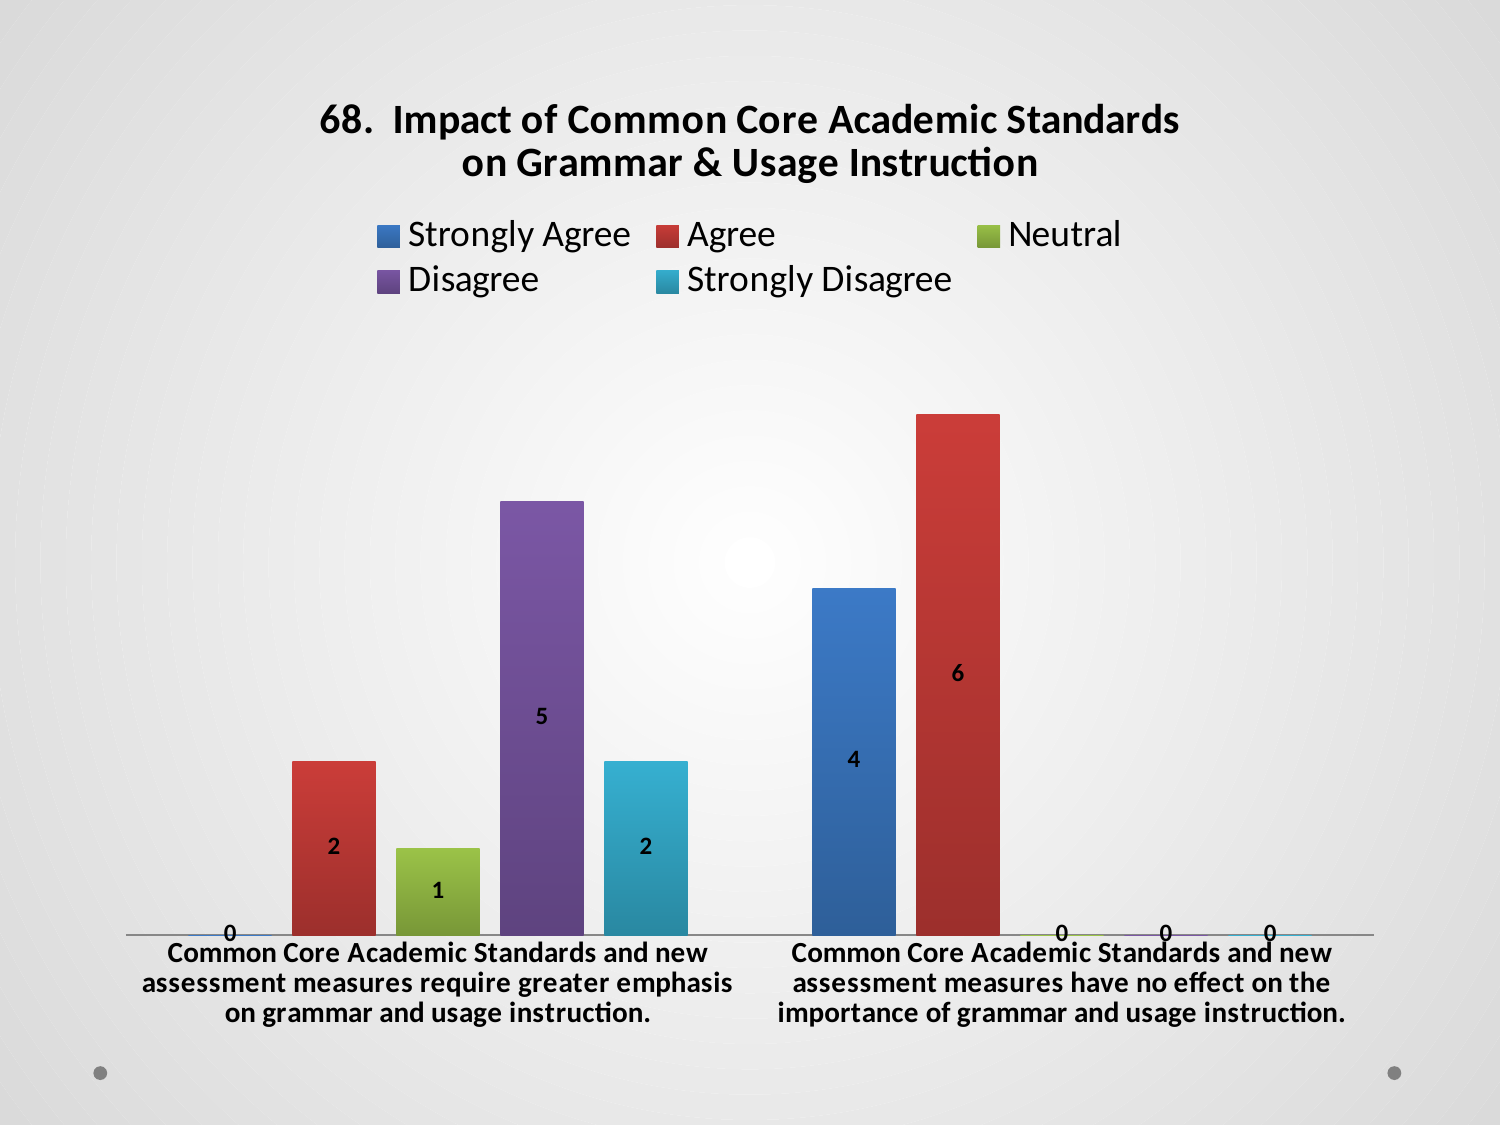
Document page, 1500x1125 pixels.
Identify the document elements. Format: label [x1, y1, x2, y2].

chart [99, 62, 1401, 1051]
